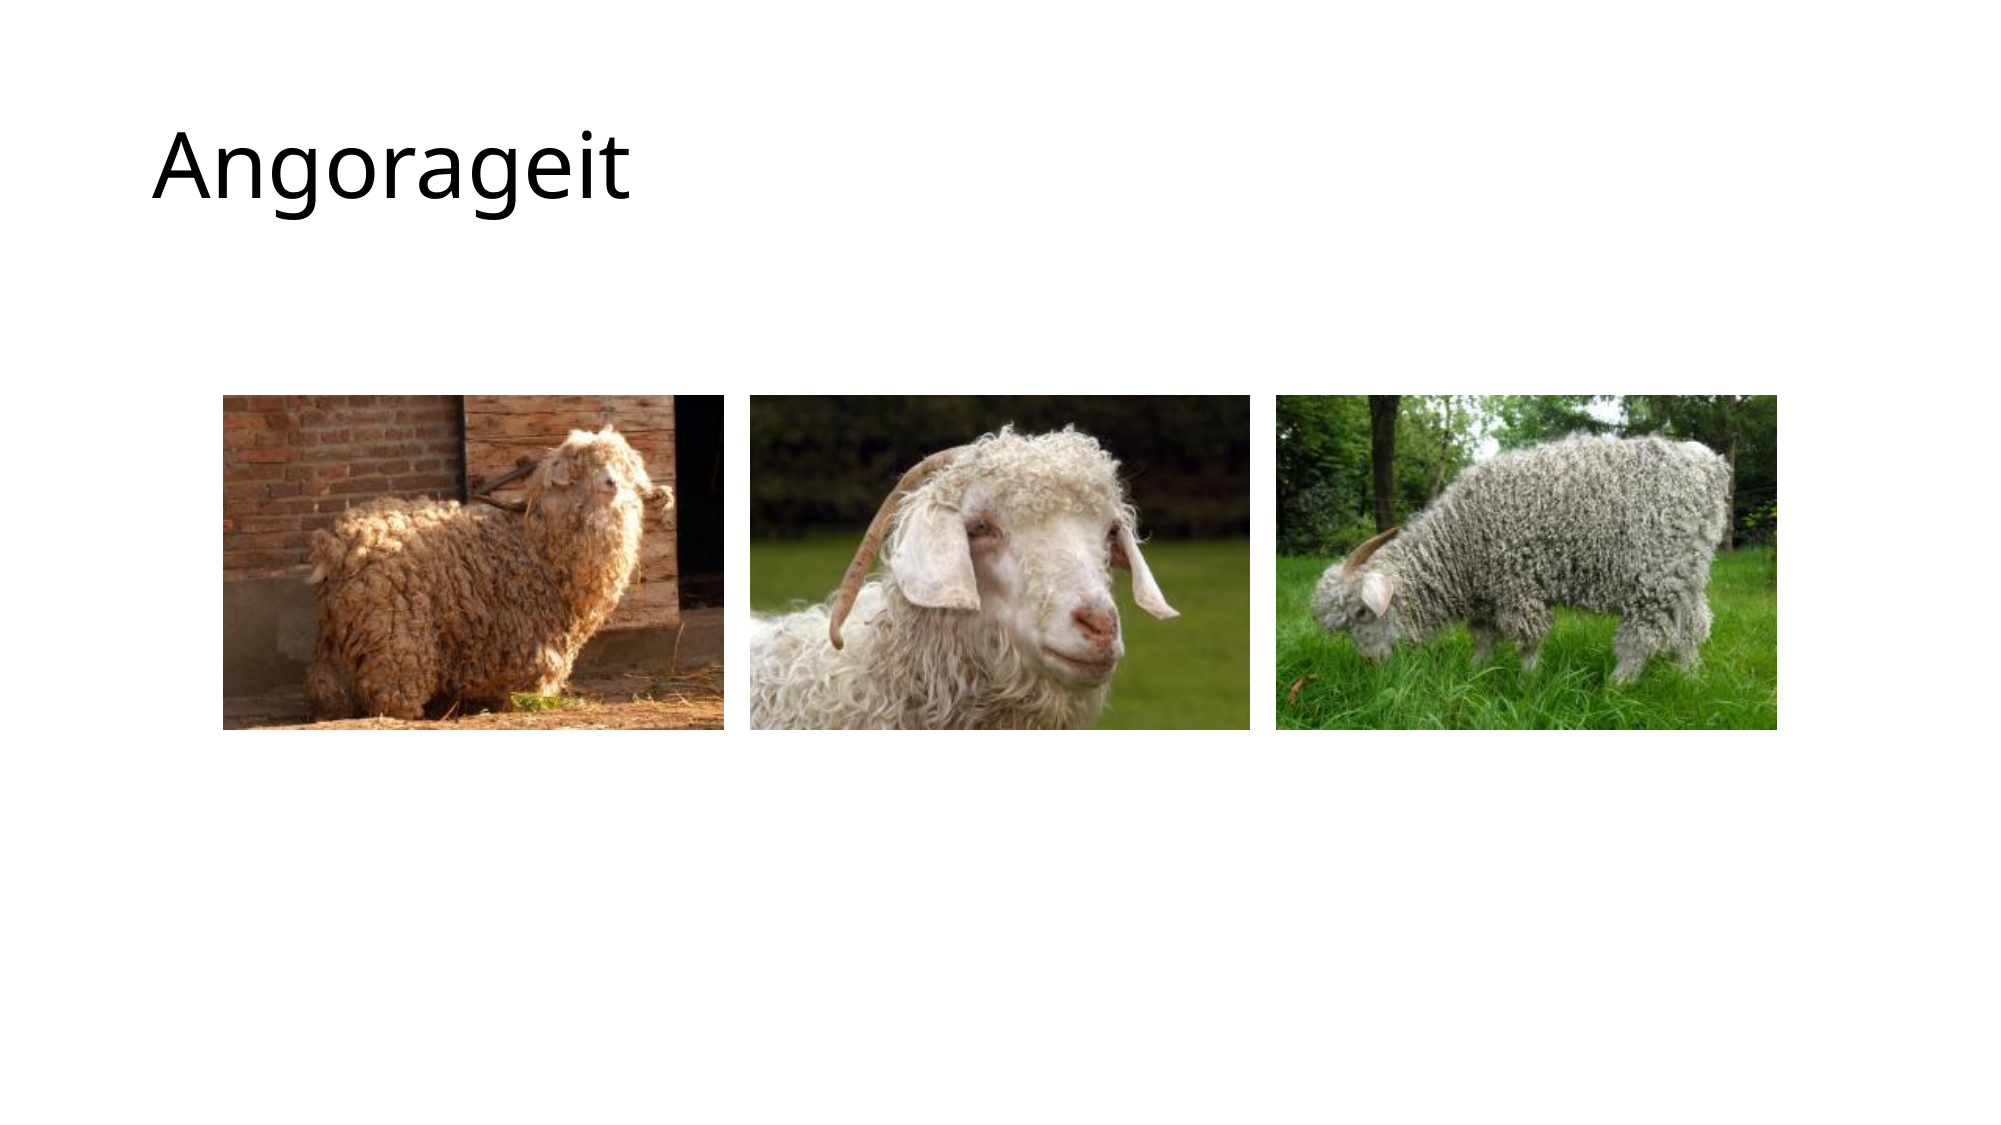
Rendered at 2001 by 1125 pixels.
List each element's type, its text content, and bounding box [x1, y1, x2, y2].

title Angorageit [137, 59, 1863, 278]
picture [223, 395, 724, 730]
picture [1276, 395, 1777, 730]
picture [749, 395, 1250, 730]
